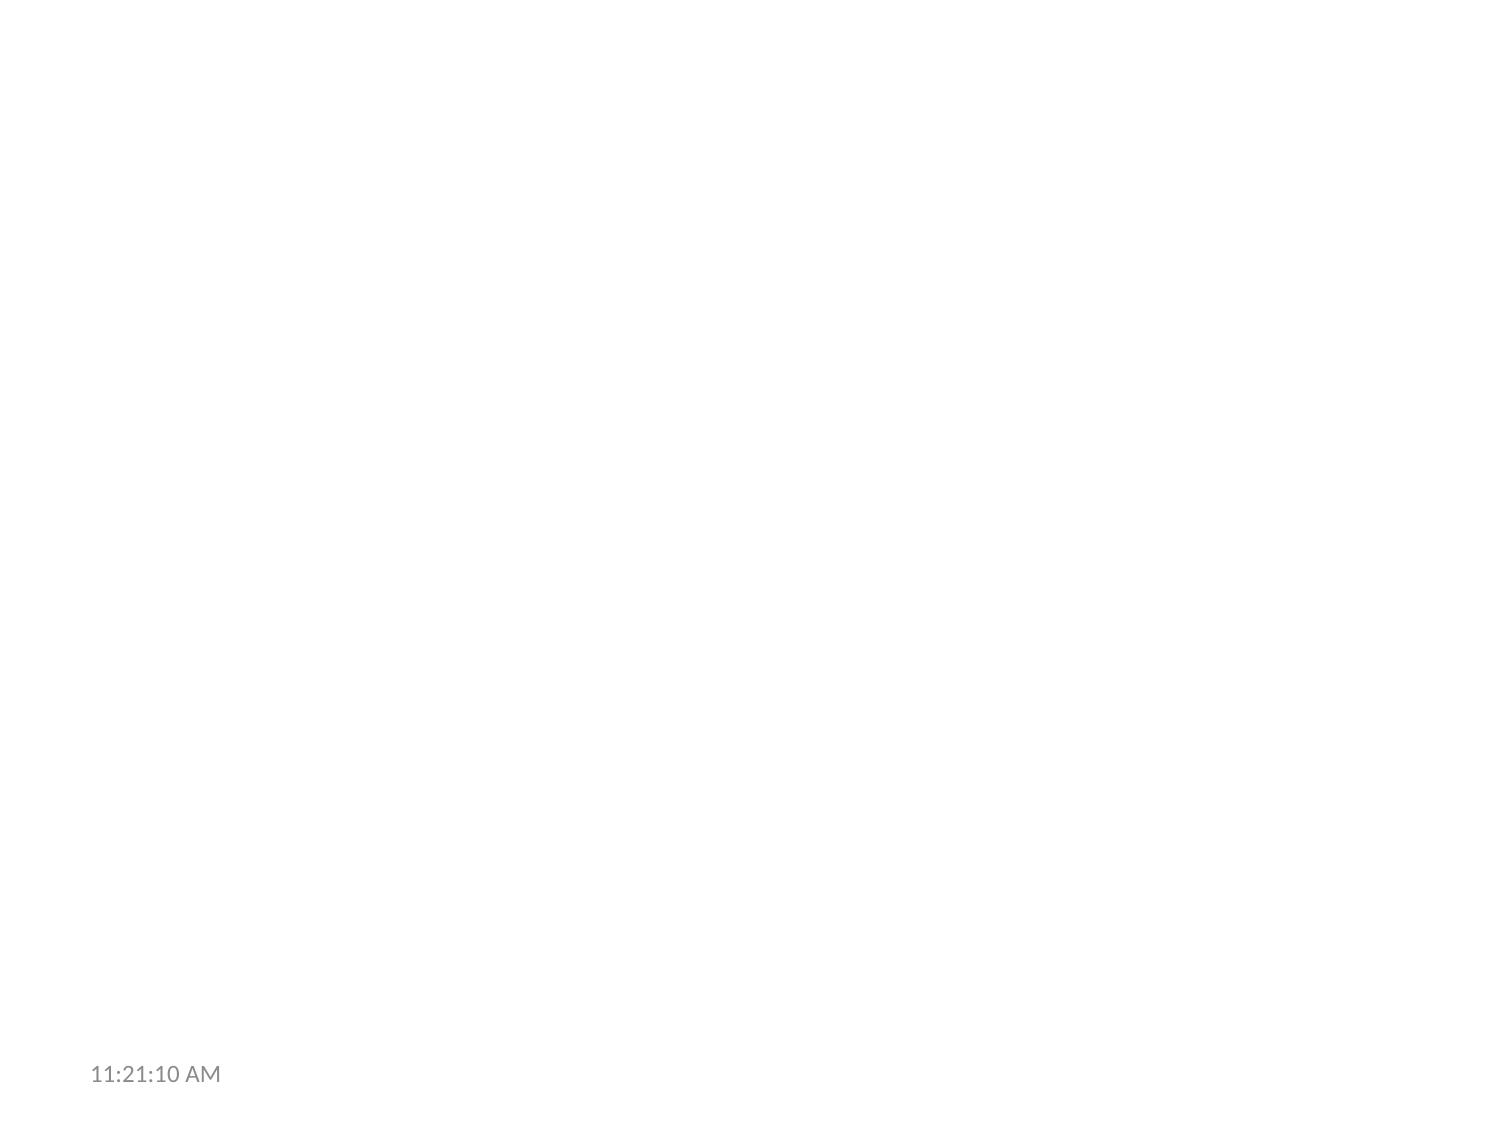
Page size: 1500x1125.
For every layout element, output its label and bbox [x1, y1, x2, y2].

slide_number [75, 1042, 425, 1103]
